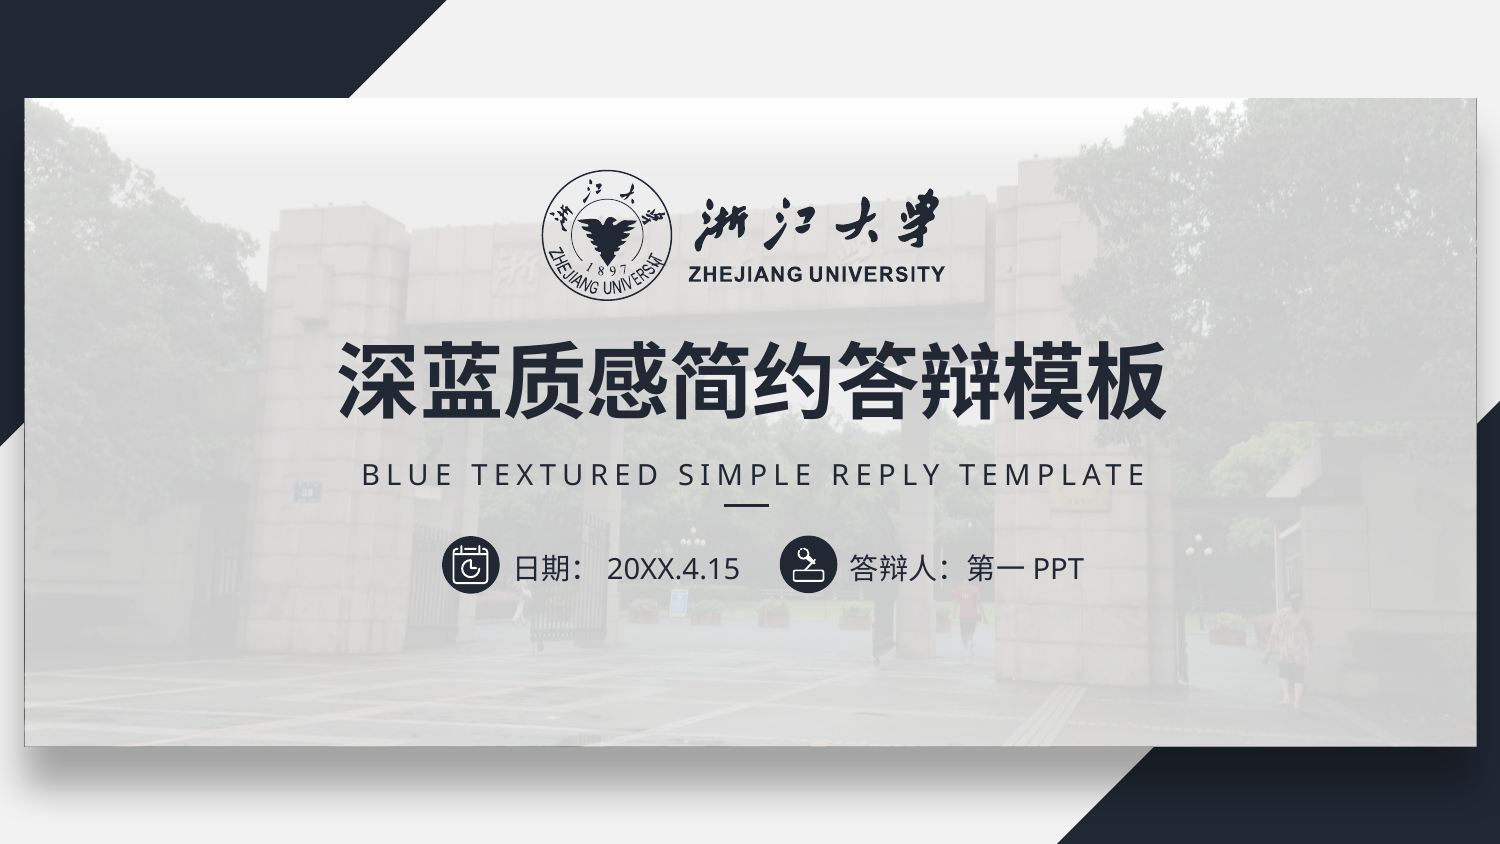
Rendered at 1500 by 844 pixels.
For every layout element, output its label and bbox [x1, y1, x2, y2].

text_box [24, 98, 1477, 747]
text_box [0, 0, 449, 153]
text_box [452, 545, 489, 585]
text_box [541, 169, 945, 301]
text_box [1055, 763, 1500, 844]
text_box [792, 547, 825, 582]
